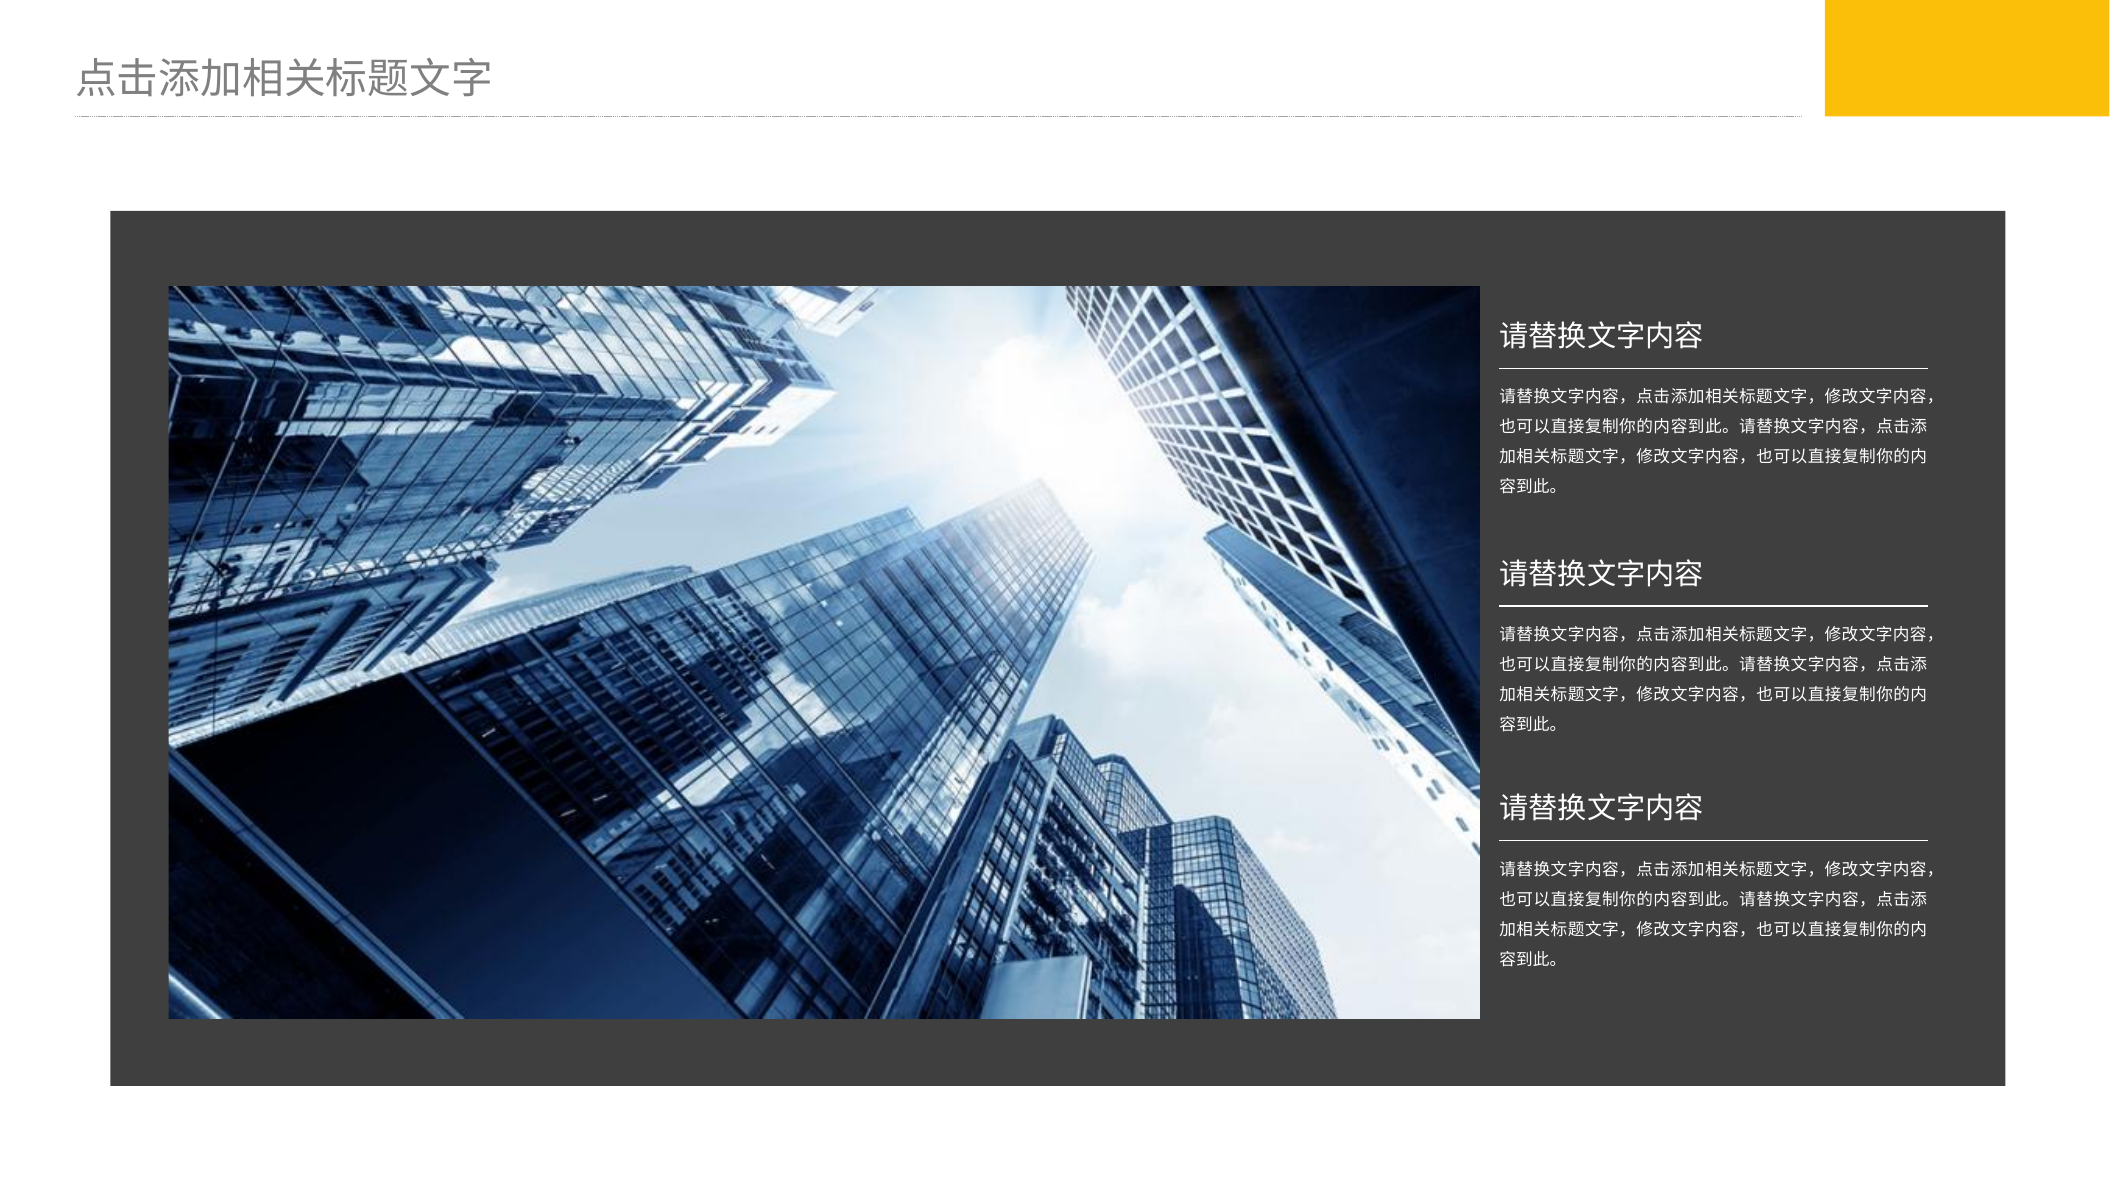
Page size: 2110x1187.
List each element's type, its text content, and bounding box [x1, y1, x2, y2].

text_box 点击添加相关标题文字 [59, 44, 563, 107]
text_box 请替换文字内容，点击添加相关标题文字，修改文字内容，也可以直接复制你的内容到此。请替换文字内容，点击添加相关标题文字，修改文字内容，也可以直接复制你的内容到此。 [1483, 840, 1944, 999]
text_box 请替换文字内容 [1483, 781, 1842, 840]
text_box 请替换文字内容 [1483, 547, 1842, 605]
text_box [109, 210, 2006, 1087]
text_box [168, 285, 1481, 1019]
text_box 请替换文字内容 [1483, 309, 1842, 368]
text_box 请替换文字内容，点击添加相关标题文字，修改文字内容，也可以直接复制你的内容到此。请替换文字内容，点击添加相关标题文字，修改文字内容，也可以直接复制你的内容到此。 [1483, 368, 1944, 527]
text_box 请替换文字内容，点击添加相关标题文字，修改文字内容，也可以直接复制你的内容到此。请替换文字内容，点击添加相关标题文字，修改文字内容，也可以直接复制你的内容到此。 [1483, 605, 1944, 764]
